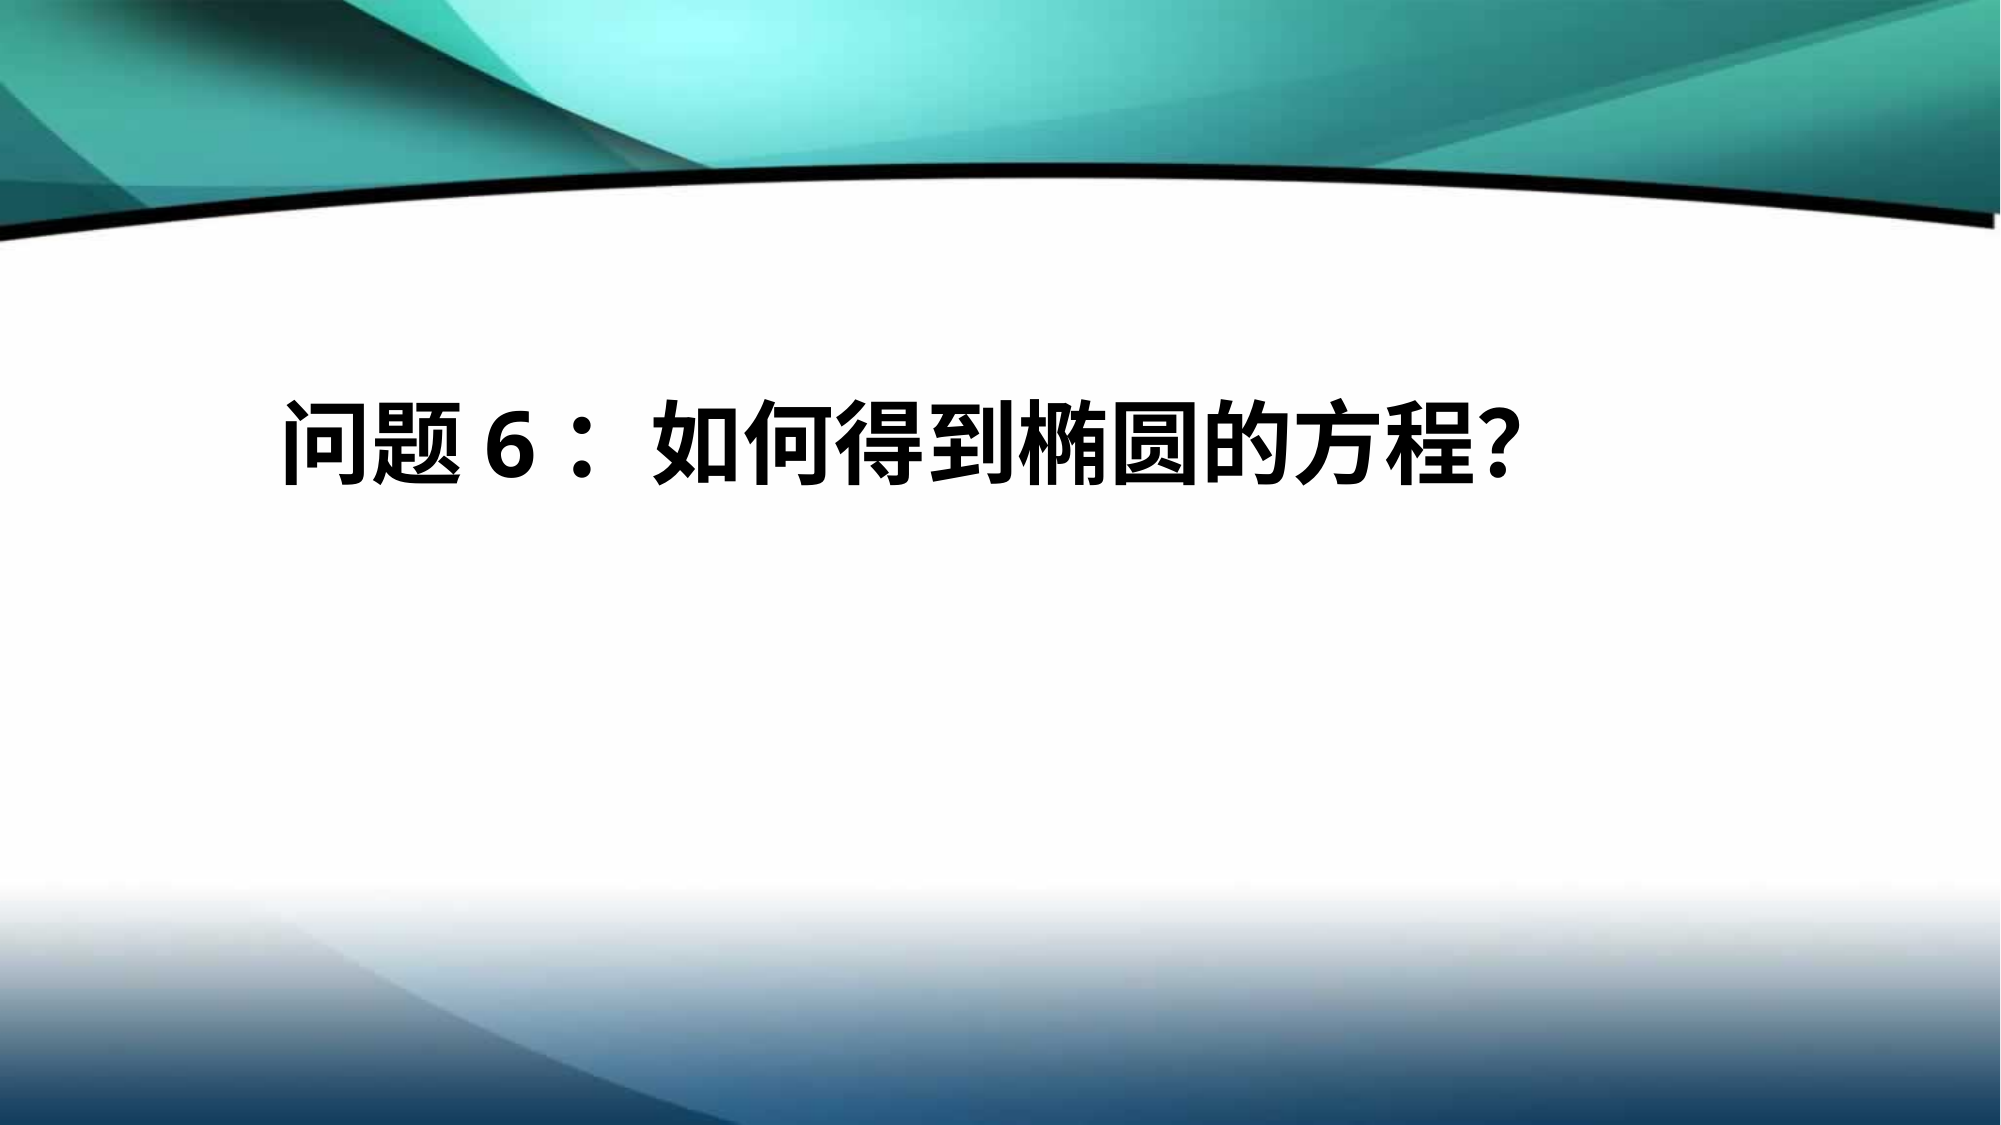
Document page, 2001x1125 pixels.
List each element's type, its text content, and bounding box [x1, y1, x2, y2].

title 问题6：如何得到椭圆的方程？ [264, 346, 2000, 535]
picture [0, 0, 2001, 1125]
